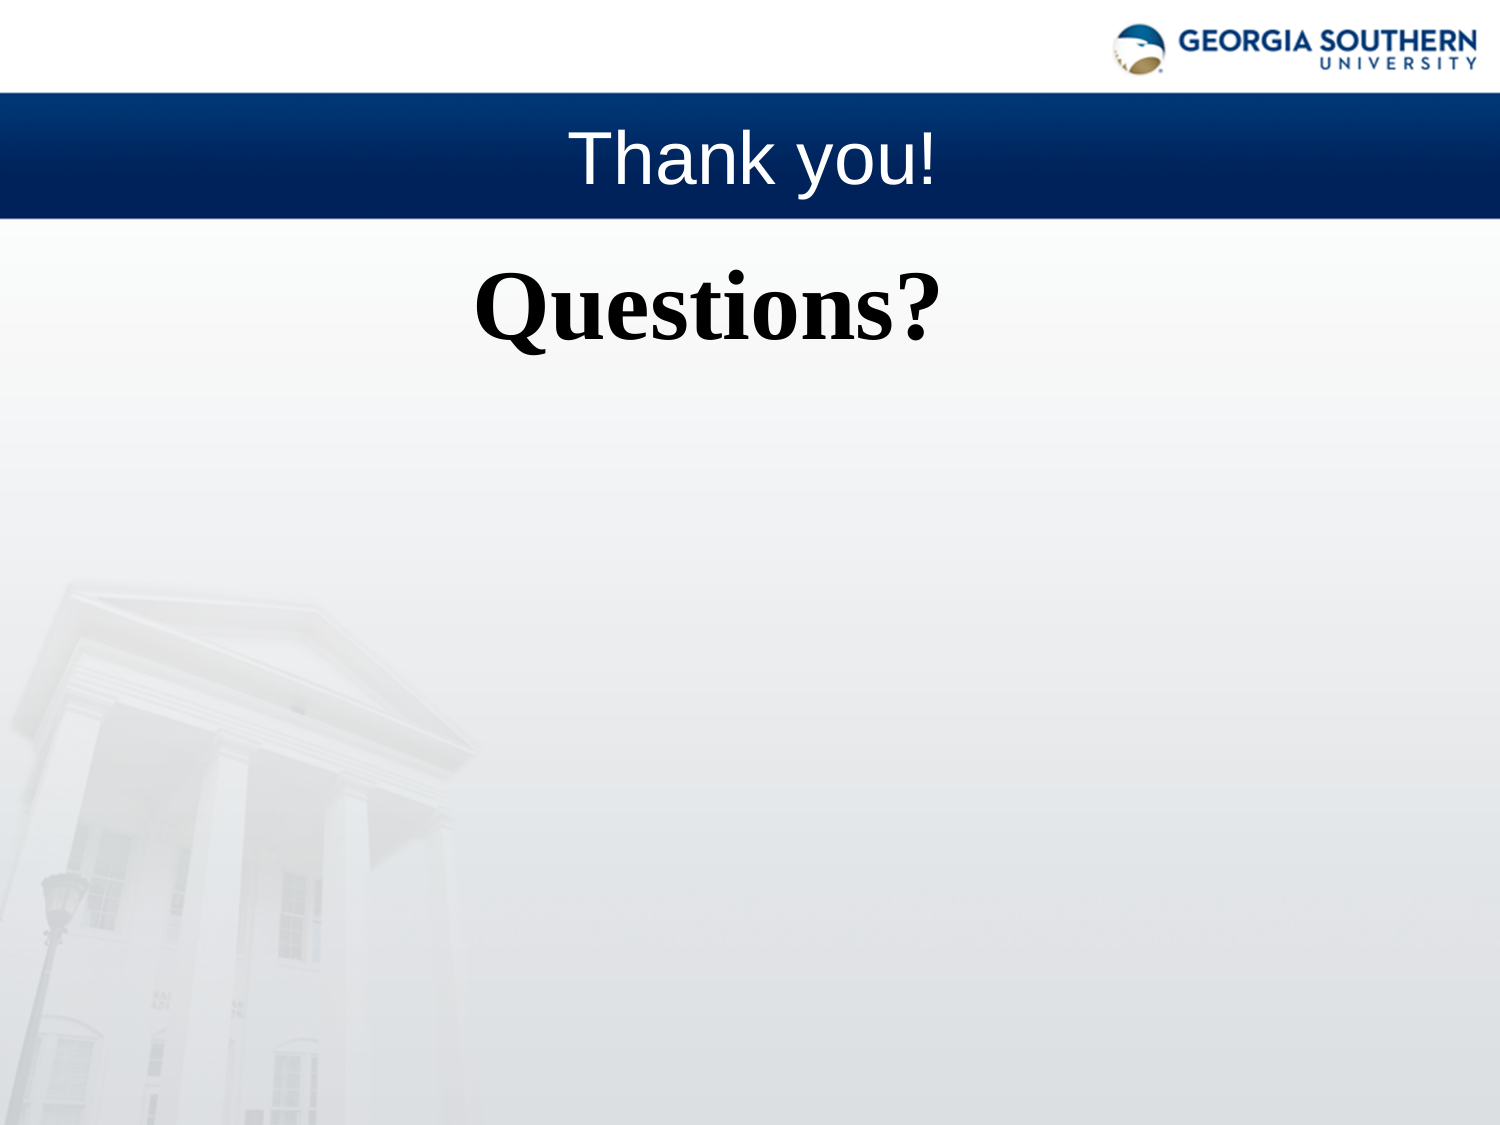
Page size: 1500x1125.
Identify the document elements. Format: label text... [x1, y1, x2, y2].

list Questions? [424, 224, 1076, 356]
text_box Thank you! [552, 94, 1076, 225]
picture [0, 0, 1500, 1125]
